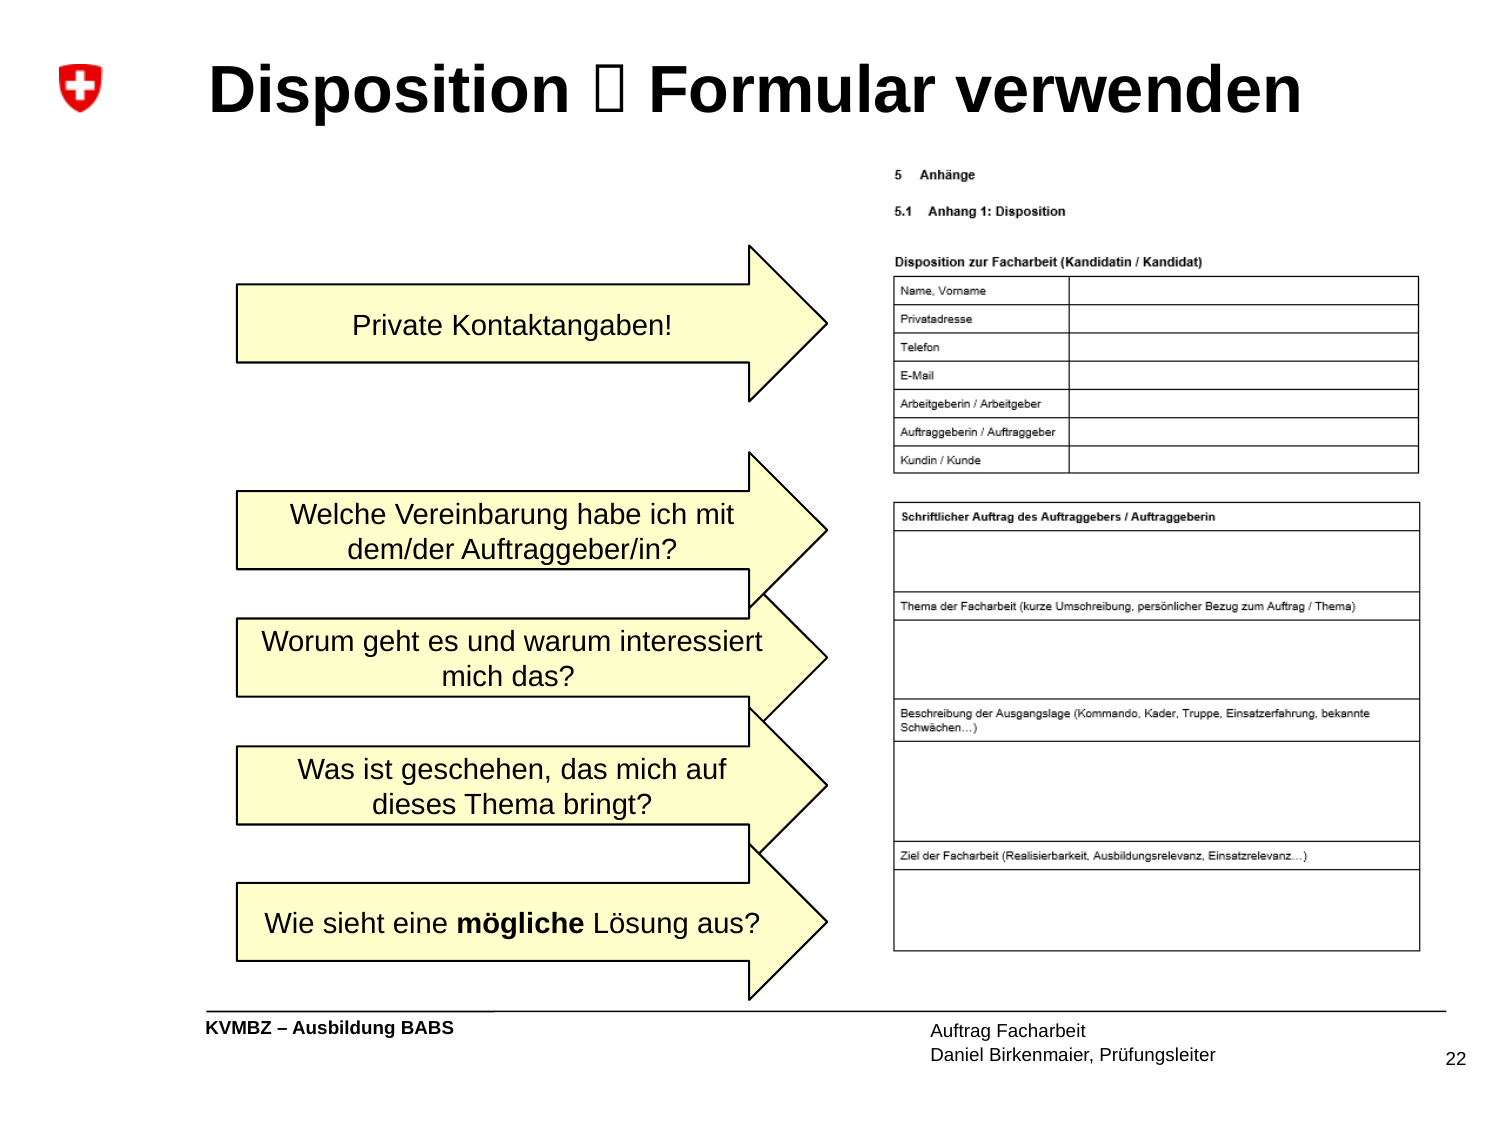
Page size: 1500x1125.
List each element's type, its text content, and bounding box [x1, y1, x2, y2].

text_box Worum geht es und warum interessiert mich das? [236, 594, 828, 721]
footer Daniel Birkenmaier, Prüfungsleiter [915, 1048, 1447, 1071]
title Disposition  Formular verwenden [207, 45, 1433, 209]
picture [856, 150, 1459, 989]
text_box Wie sieht eine mögliche Lösung aus? [236, 843, 828, 1000]
text_box Welche Vereinbarung habe ich mit dem/der Auftraggeber/in? [236, 452, 828, 609]
picture [59, 64, 103, 114]
slide_number Auftrag Facharbeit [915, 1011, 1447, 1048]
text_box Was ist geschehen, das mich auf dieses Thema bringt? [236, 707, 828, 853]
text_box Private Kontaktangaben! [236, 245, 828, 402]
